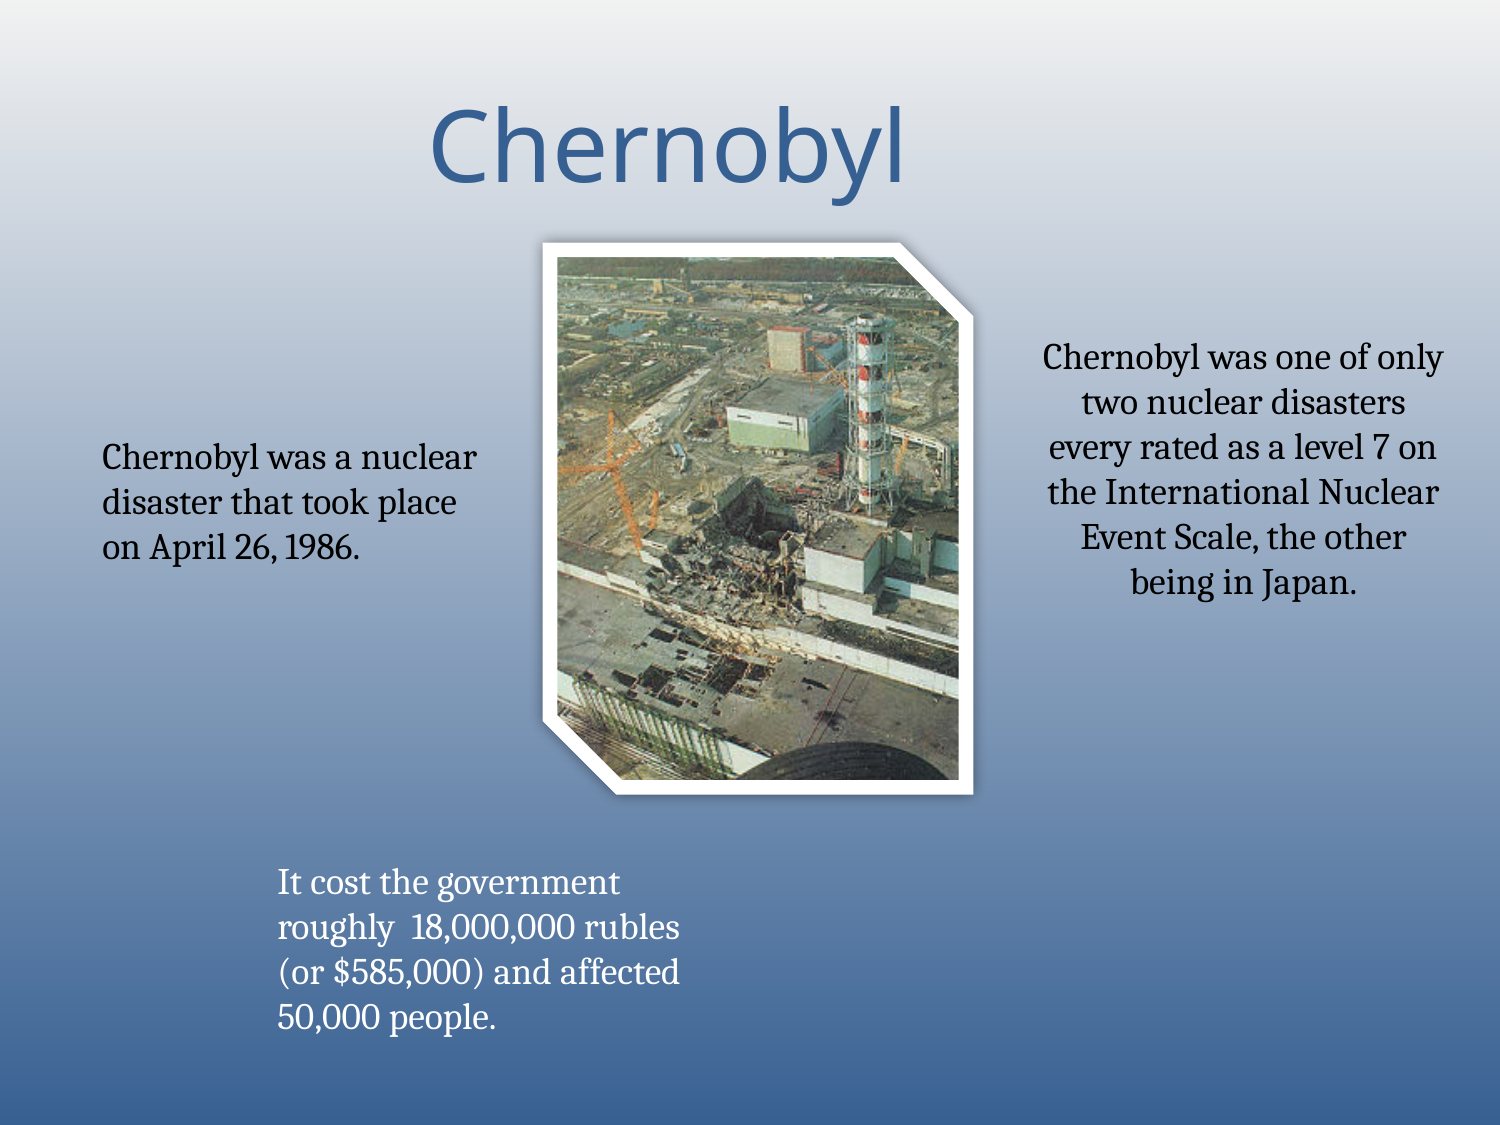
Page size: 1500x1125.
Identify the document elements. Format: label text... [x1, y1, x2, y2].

picture [549, 249, 967, 788]
text_box Chernobyl was one of only two nuclear disasters every rated as a level 7 on the International Nuclear Event Scale, the other being in Japan. [1024, 324, 1463, 610]
text_box Chernobyl was a nuclear disaster that took place on April 26, 1986. [87, 424, 513, 575]
text_box Chernobyl [412, 75, 1050, 210]
text_box It cost the government roughly 18,000,000 rubles (or $585,000) and affected 50,000 people. [262, 849, 725, 1045]
